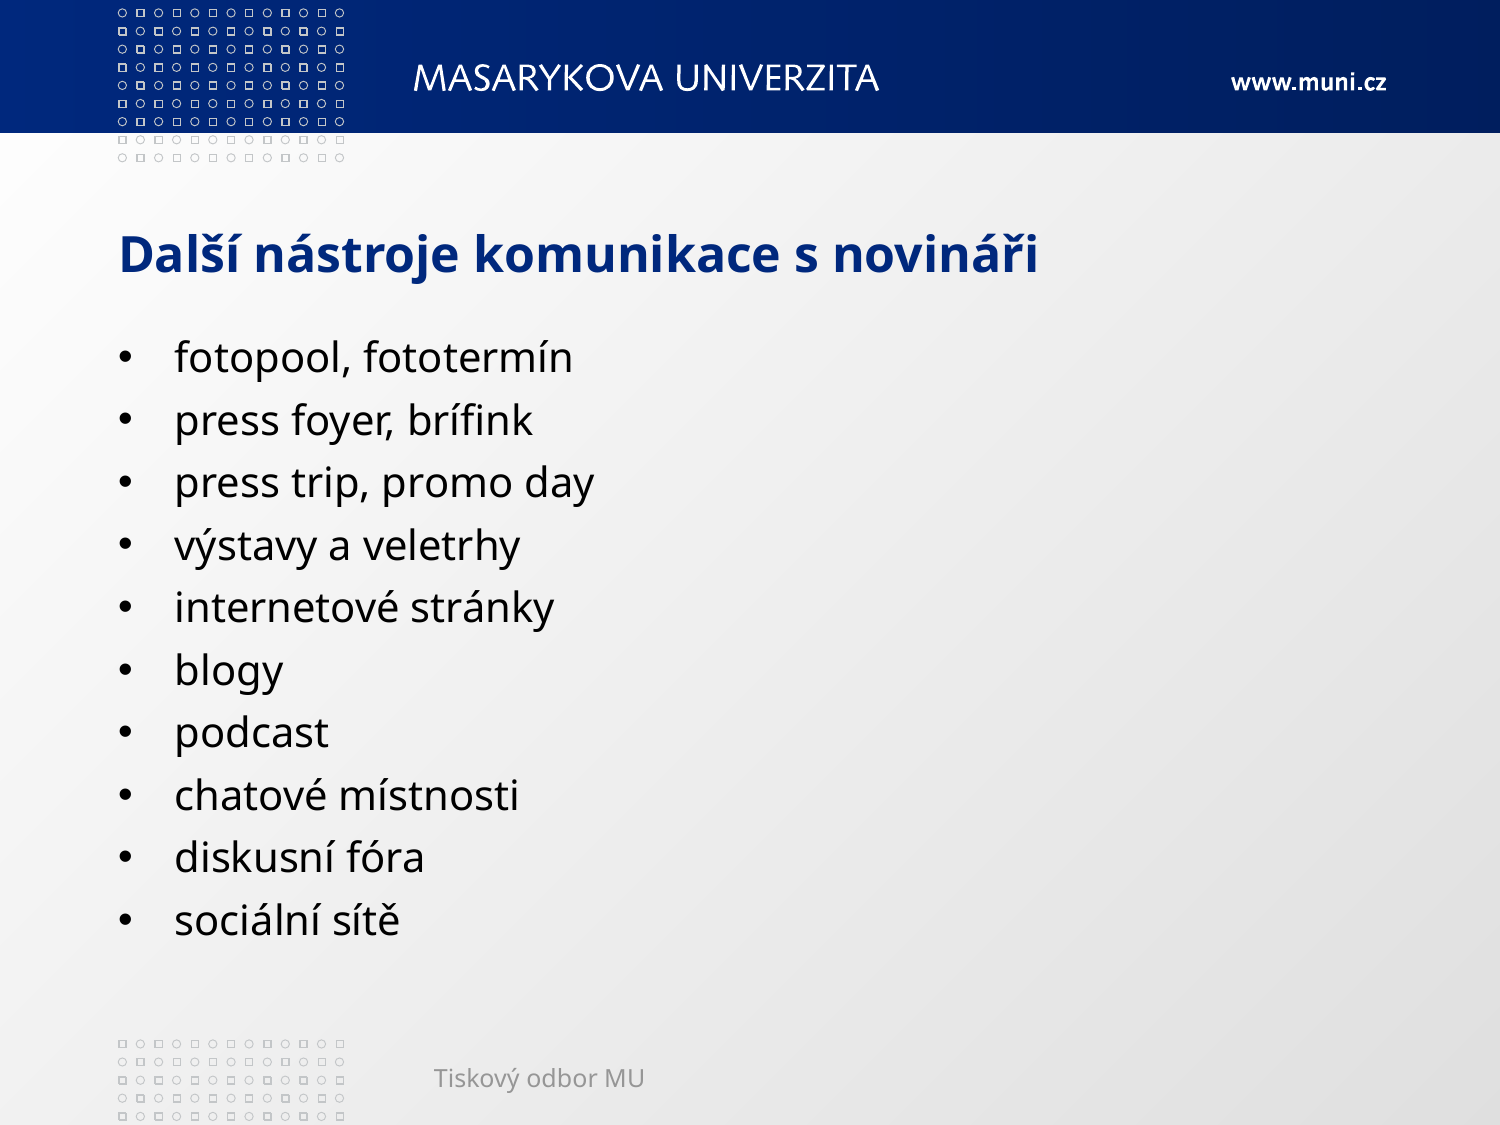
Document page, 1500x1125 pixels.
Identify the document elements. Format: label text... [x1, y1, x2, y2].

list fotopool, fototermín press foyer, brífink press trip, promo day výstavy a veletrhy internetové stránky blogy podcast chatové místnosti diskusní fóra sociální sítě [118, 331, 1469, 1006]
title Další nástroje komunikace s novináři [118, 184, 1403, 291]
footer Tiskový odbor MU [419, 1025, 1081, 1100]
